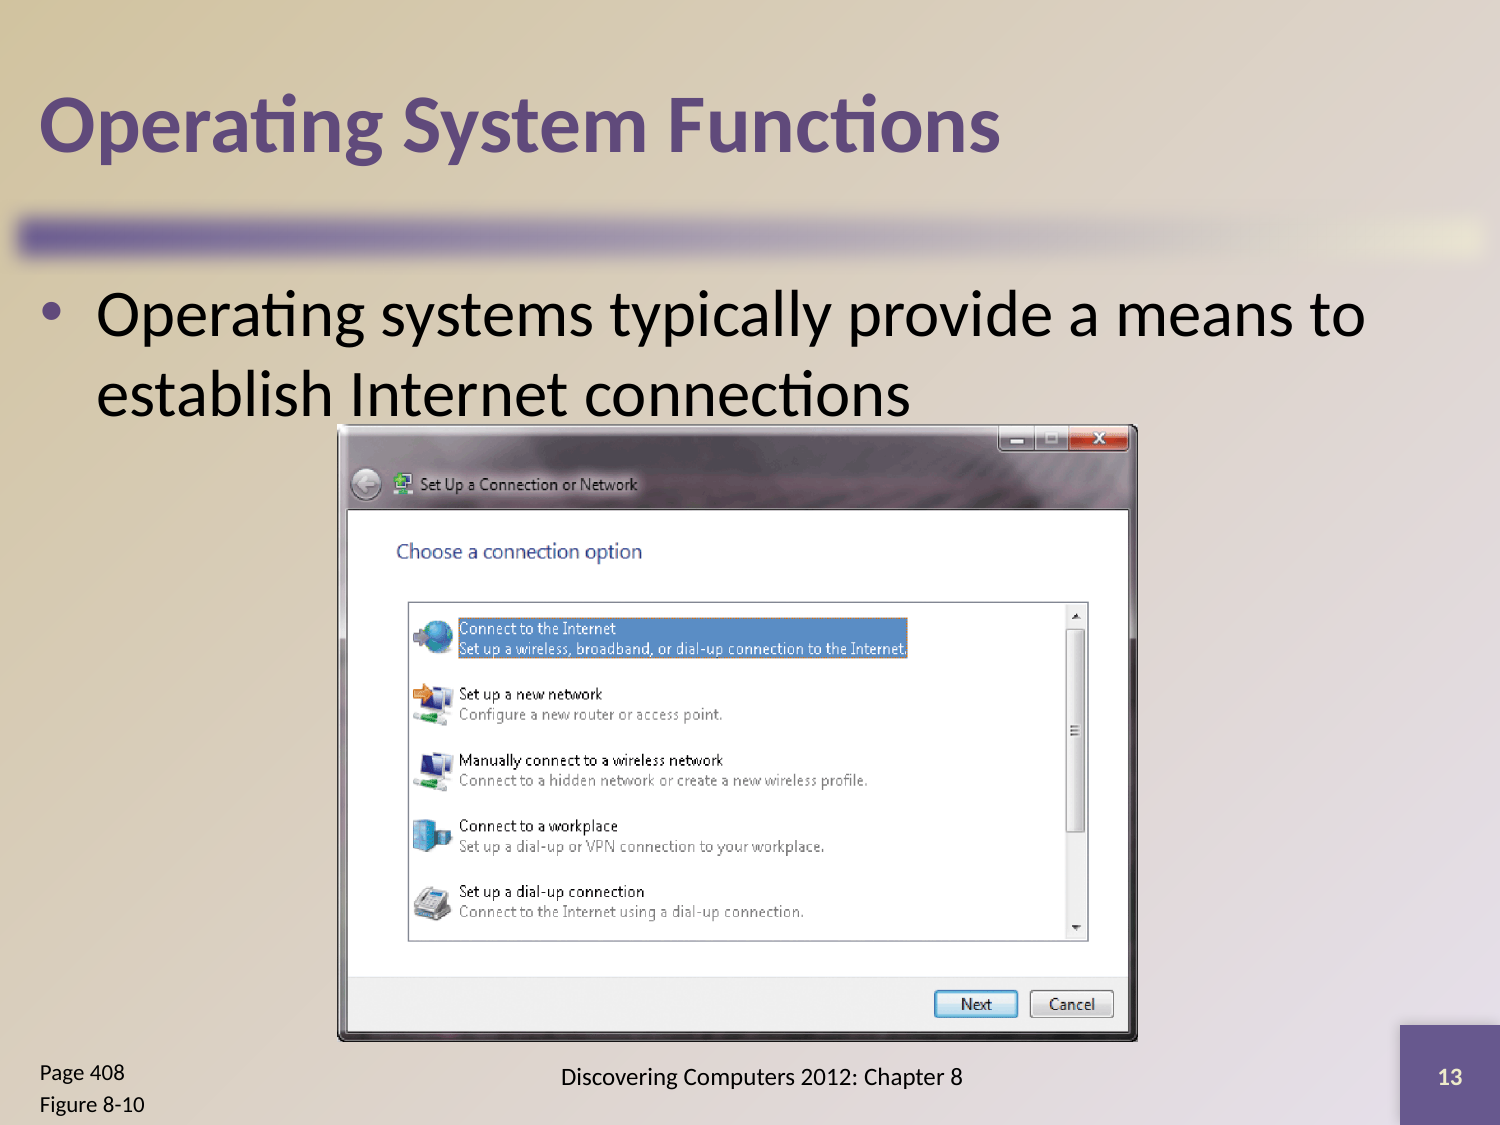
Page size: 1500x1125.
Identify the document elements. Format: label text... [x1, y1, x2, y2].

list Operating systems typically provide a means to establish Internet connections [24, 262, 1475, 1025]
title Operating System Functions [24, 24, 1475, 213]
footer Discovering Computers 2012: Chapter 8 [450, 1051, 1075, 1113]
picture [337, 424, 1138, 1042]
list Page 408 Figure 8-10 [24, 1050, 300, 1125]
slide_number 13 [1400, 1025, 1500, 1125]
